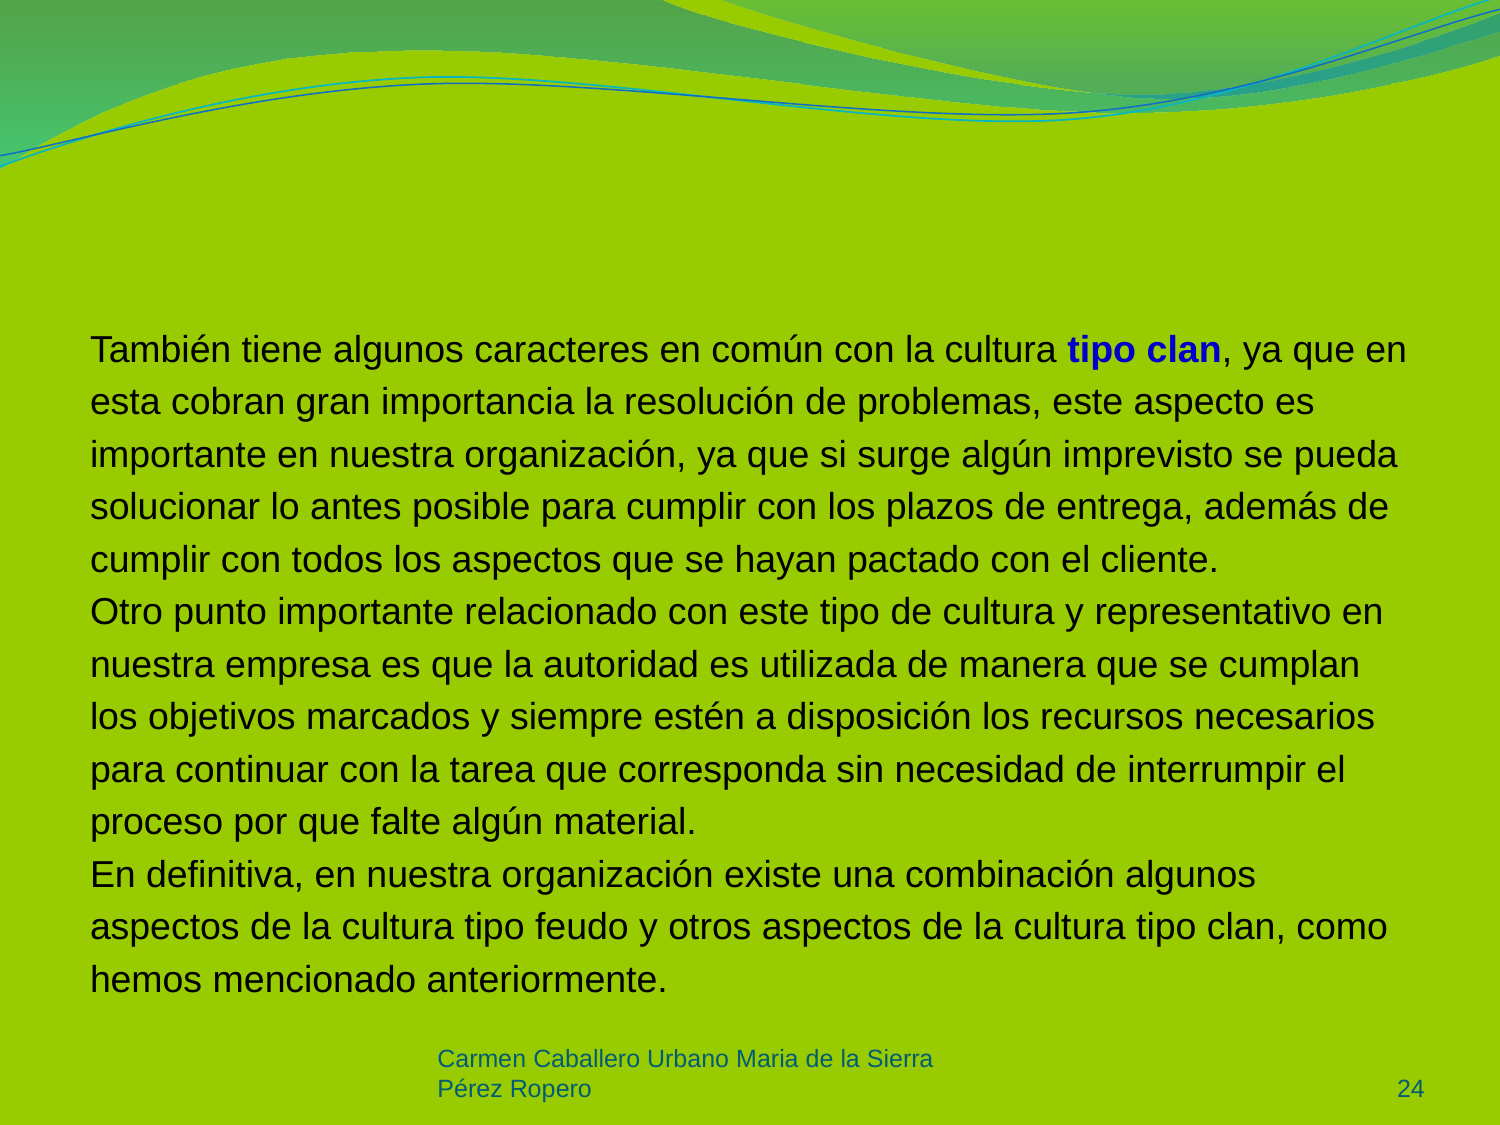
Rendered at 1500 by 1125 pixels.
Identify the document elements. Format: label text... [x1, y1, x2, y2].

slide_number 24 [1299, 1042, 1425, 1103]
footer Carmen Caballero Urbano Maria de la Sierra Pérez Ropero [437, 1042, 988, 1103]
list También tiene algunos caracteres en común con la cultura tipo clan, ya que en esta cobran gran importancia la resolución de problemas, este aspecto es importante en nuestra organización, ya que si surge algún imprevisto se pueda solucionar lo antes posible para cumplir con los plazos de entrega, además de cumplir con todos los aspectos que se hayan pactado con el cliente. Otro punto importante relacionado con este tipo de cultura y representativo en nuestra empresa es que la autoridad es utilizada de manera que se cumplan los objetivos marcados y siempre estén a disposición los recursos necesarios para continuar con la tarea que corresponda sin necesidad de interrumpir el proceso por que falte algún material. En definitiva, en nuestra organización existe una combinación algunos aspectos de la cultura tipo feudo y otros aspectos de la cultura tipo clan, como hemos mencionado anteriormente. [74, 317, 1426, 1038]
